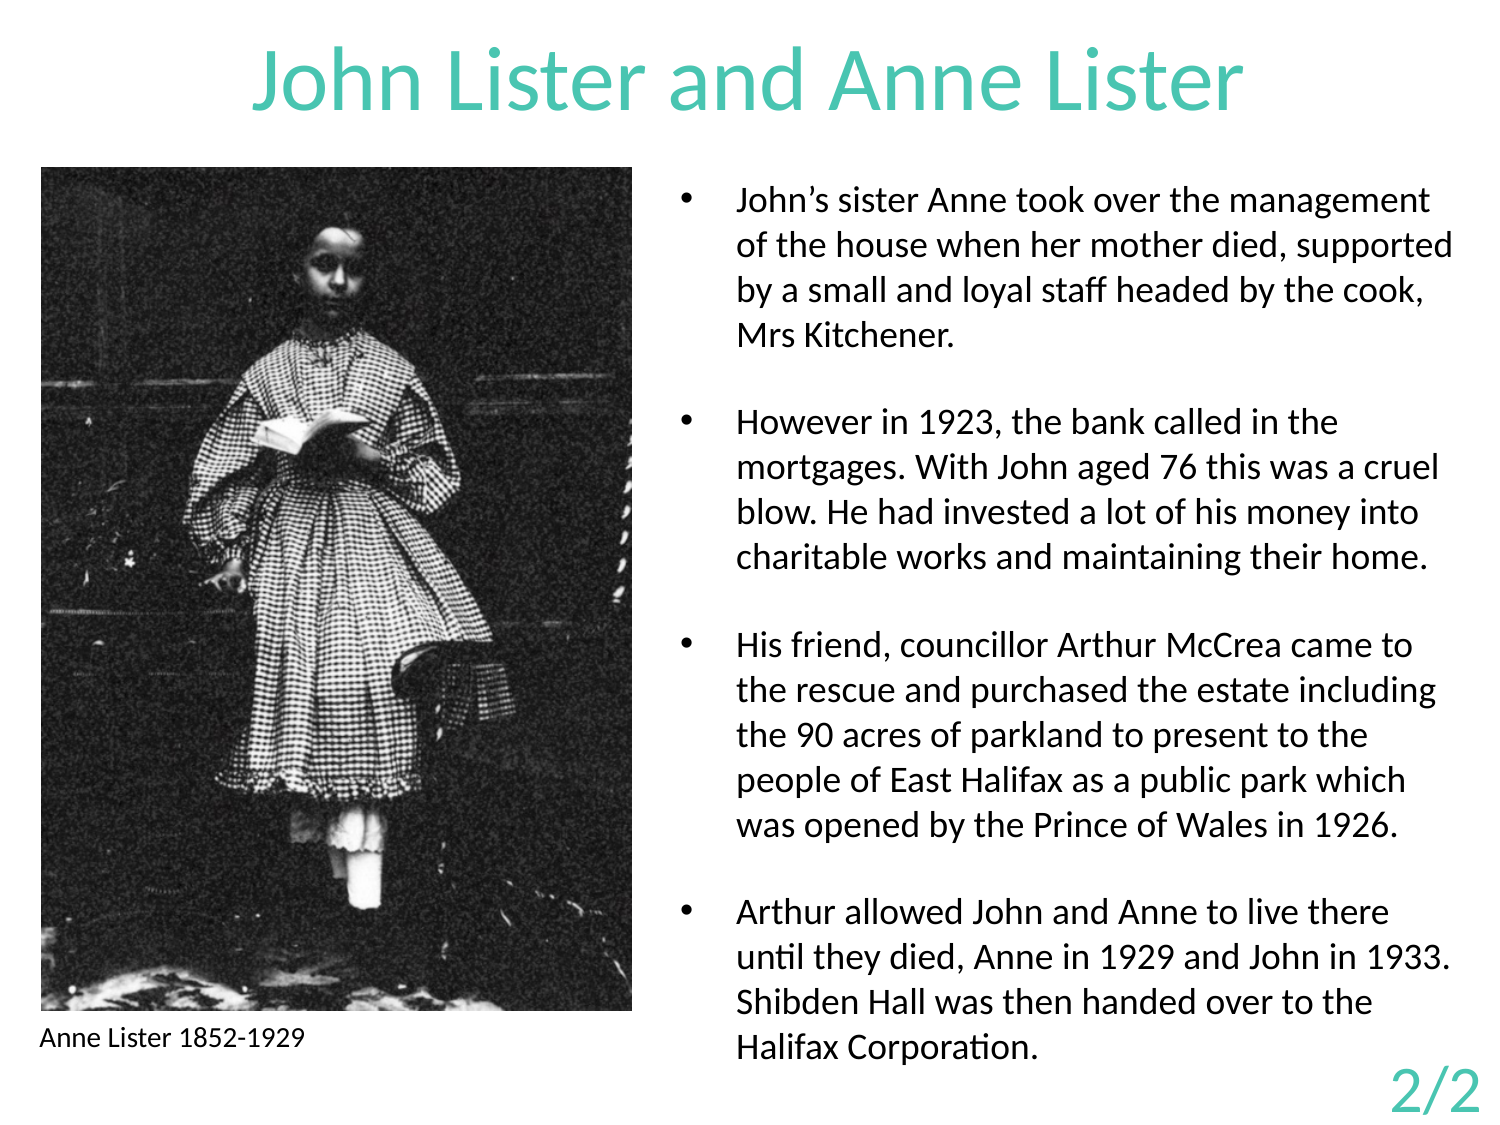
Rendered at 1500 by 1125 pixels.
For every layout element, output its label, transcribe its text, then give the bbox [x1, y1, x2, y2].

title John Lister and Anne Lister [74, 0, 1425, 168]
text_box 2/2 [1352, 992, 1500, 1125]
text_box Anne Lister 1852-1929 [24, 1010, 361, 1061]
picture [41, 167, 633, 1012]
list John’s sister Anne took over the management of the house when her mother died, supported by a small and loyal staff headed by the cook, Mrs Kitchener. However in 1923, the bank called in the mortgages. With John aged 76 this was a cruel blow. He had invested a lot of his money into charitable works and maintaining their home. His friend, councillor Arthur McCrea came to the rescue and purchased the estate including the 90 acres of parkland to present to the people of East Halifax as a public park which was opened by the Prince of Wales in 1926. Arthur allowed John and Anne to live there until they died, Anne in 1929 and John in 1933. Shibden Hall was then handed over to the Halifax Corporation. [664, 167, 1483, 1011]
